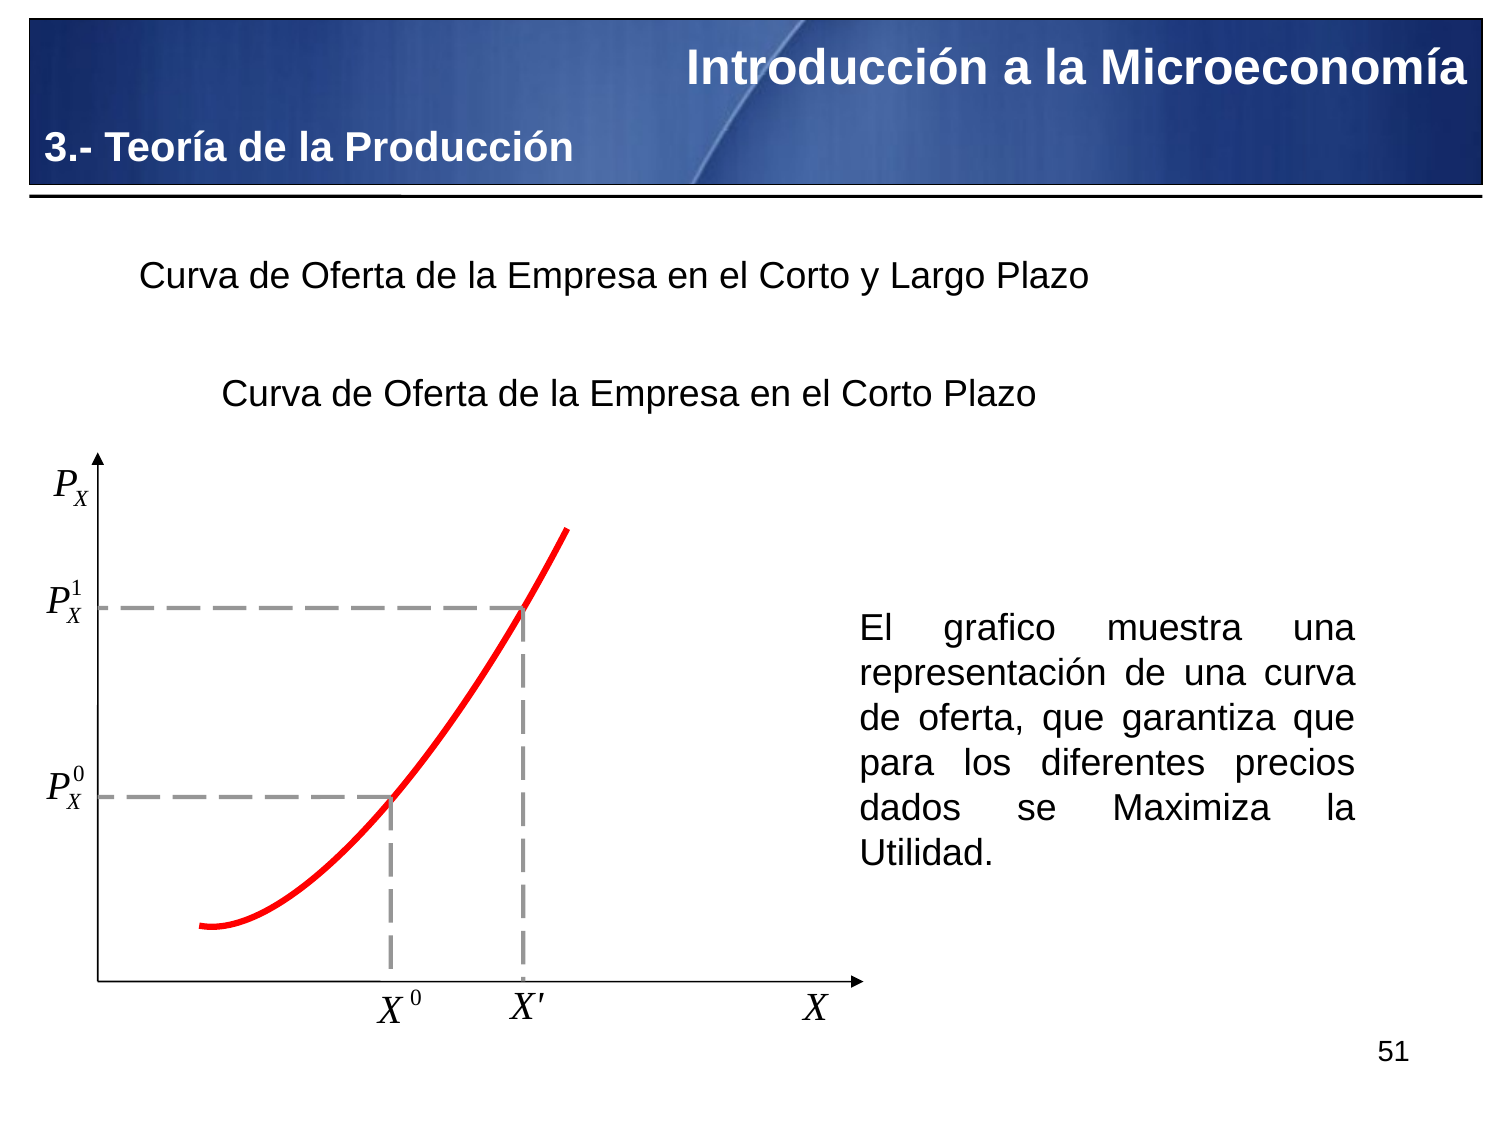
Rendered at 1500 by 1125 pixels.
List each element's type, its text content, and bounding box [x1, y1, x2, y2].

text_box 3.- Teoría de la Producción [29, 112, 632, 178]
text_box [39, 373, 864, 1031]
text_box Introducción a la Microeconomía [608, 26, 1483, 102]
text_box [29, 19, 1483, 185]
text_box Curva de Oferta de la Empresa en el Corto y Largo Plazo [123, 243, 1317, 304]
text_box El grafico muestra una representación de una curva de oferta, que garantiza que para los diferentes precios dados se Maximiza la Utilidad. [869, 596, 1371, 881]
text_box Curva de Oferta de la Empresa en el Corto Plazo [206, 361, 1258, 422]
slide_number 51 [1074, 1024, 1426, 1103]
